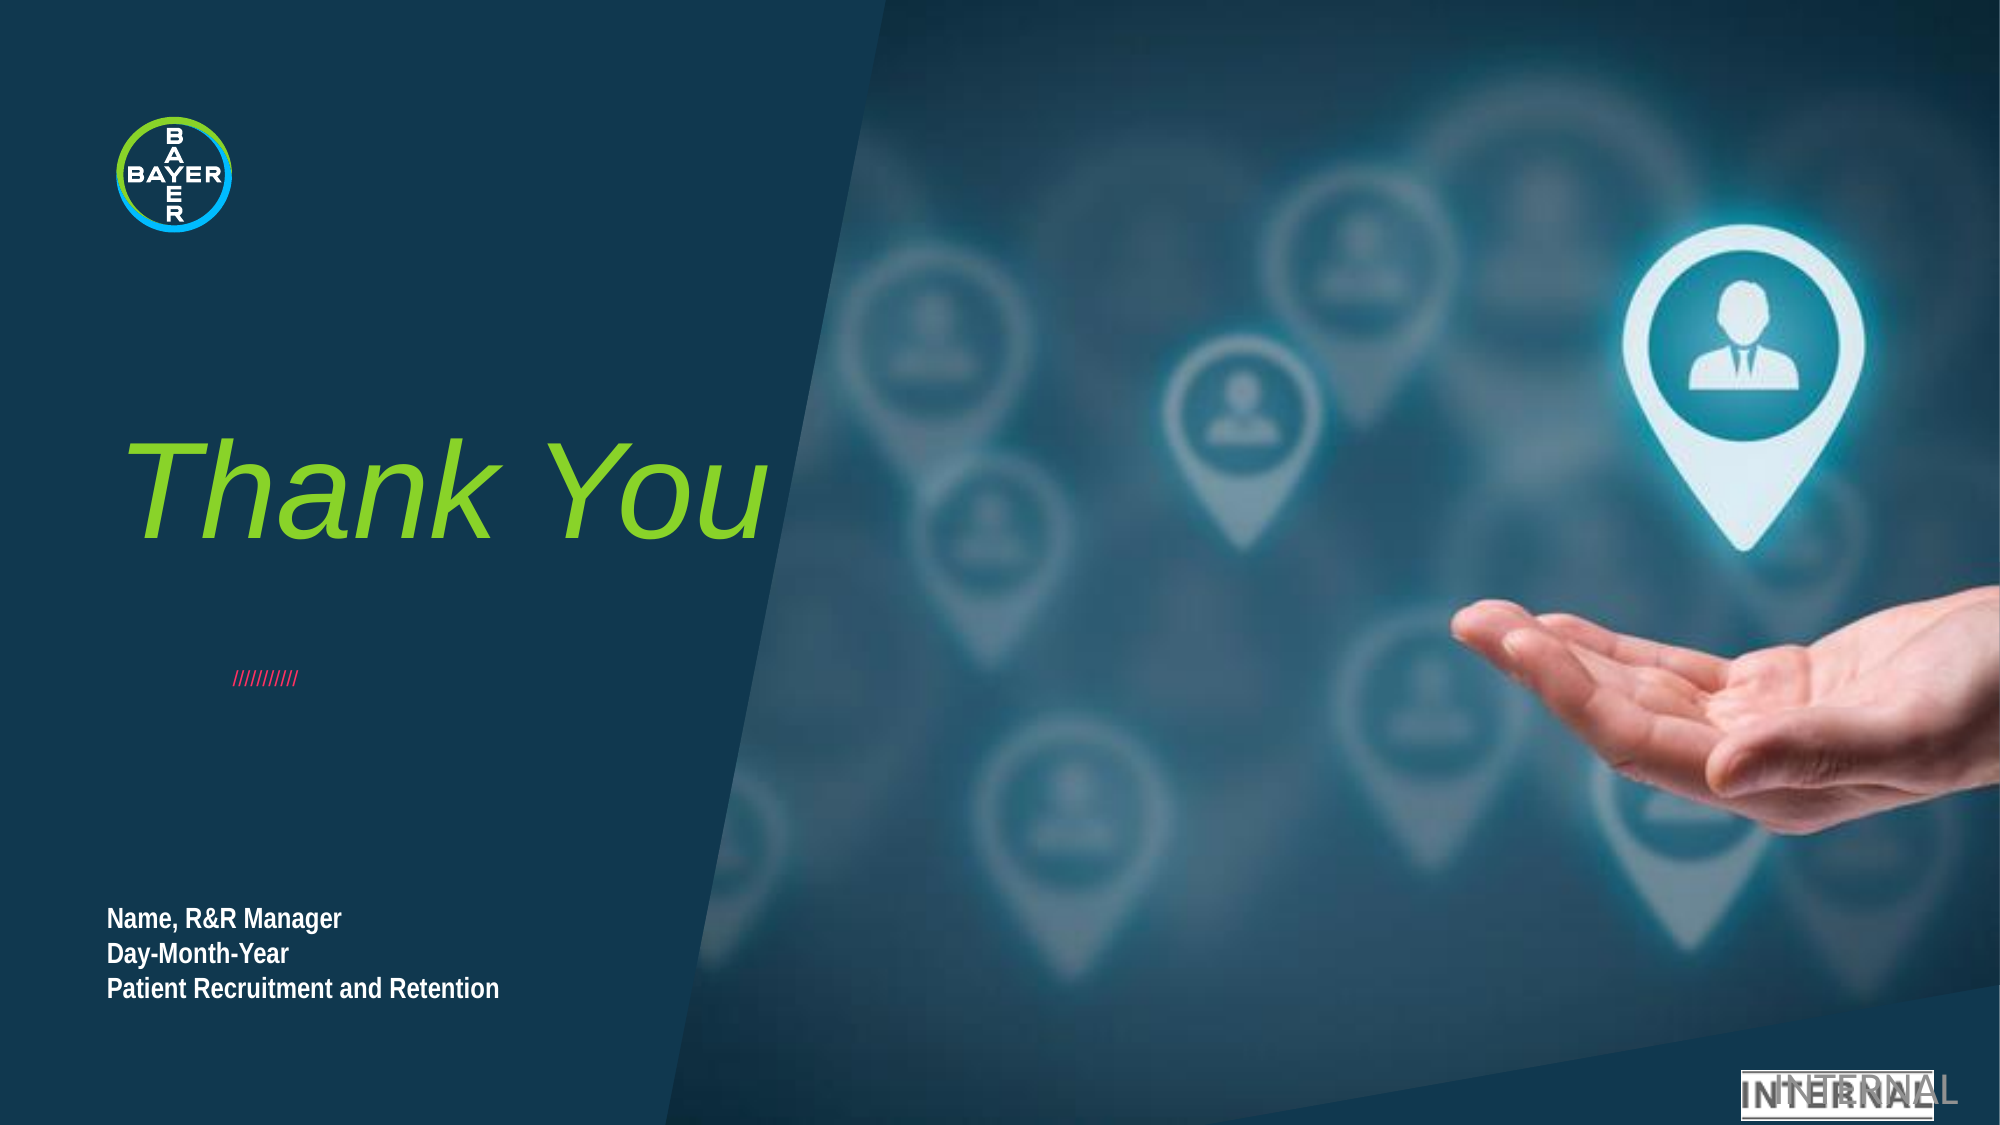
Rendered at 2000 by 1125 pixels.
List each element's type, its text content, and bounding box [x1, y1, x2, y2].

picture [174, 123, 191, 127]
text_box Name, R&R Manager Day-Month-Year Patient Recruitment and Retention [92, 892, 660, 1012]
title Thank You [116, 400, 660, 637]
picture [665, 0, 2000, 1125]
